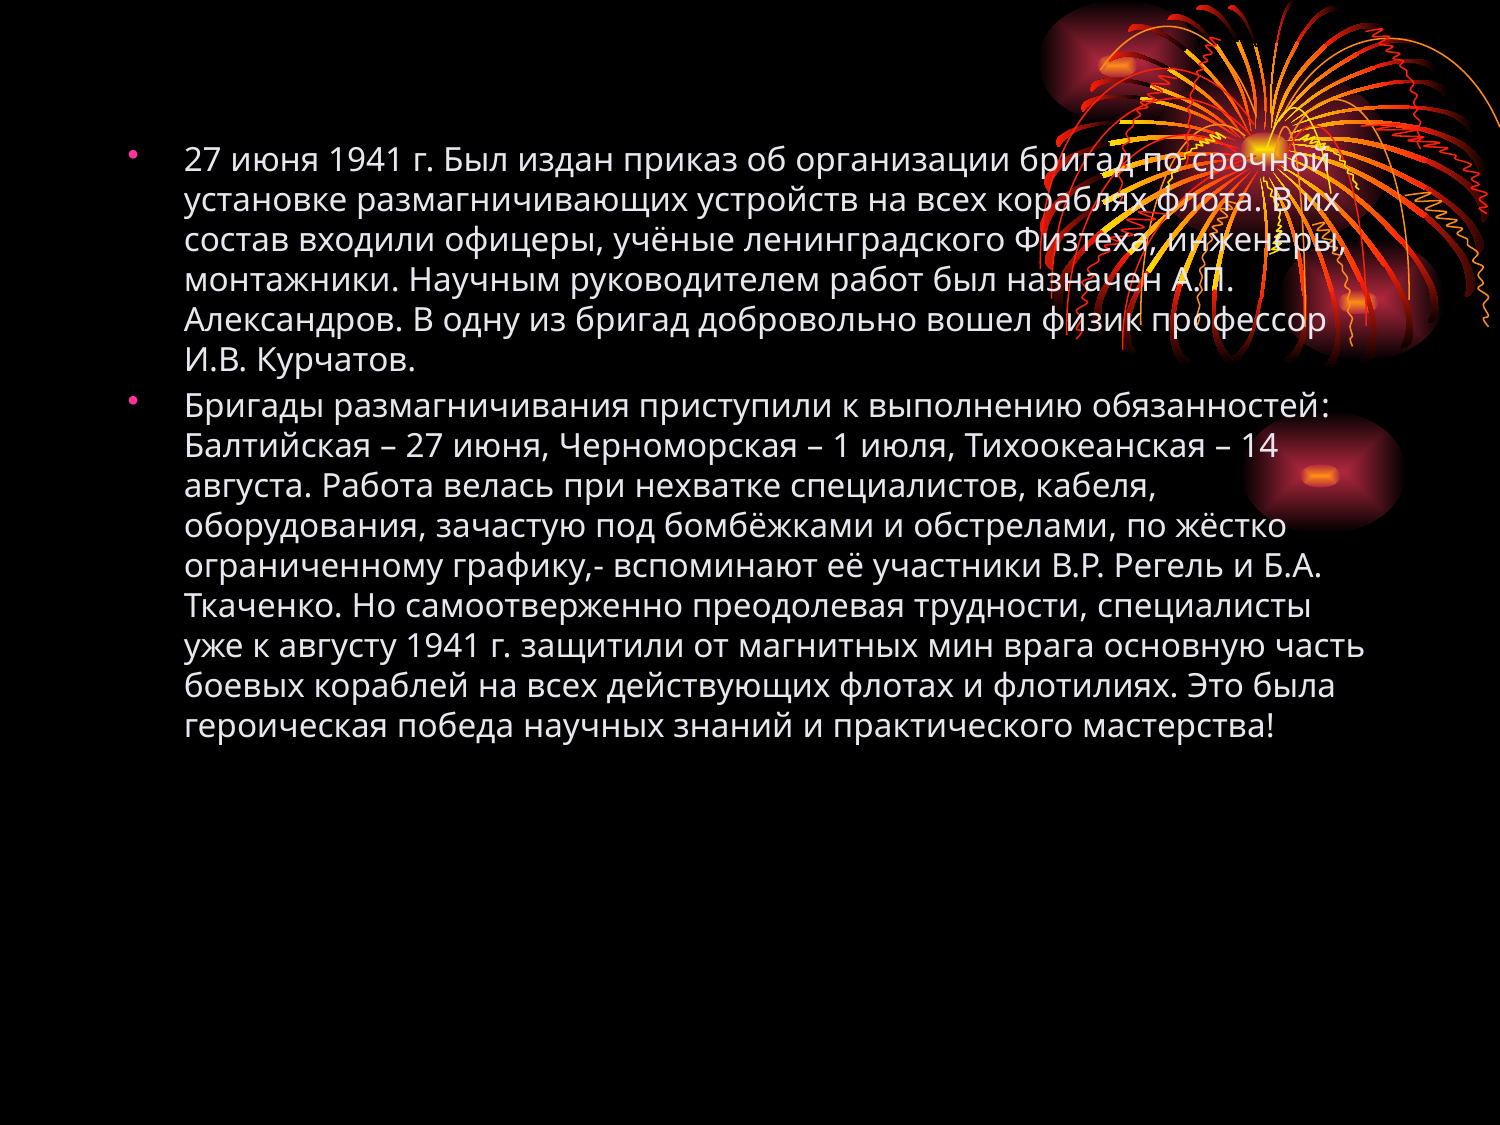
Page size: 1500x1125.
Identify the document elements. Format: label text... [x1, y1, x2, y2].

list 27 июня 1941 г. Был издан приказ об организации бригад по срочной установке размагничивающих устройств на всех кораблях флота. В их состав входили офицеры, учёные ленинградского Физтеха, инженеры, монтажники. Научным руководителем работ был назначен А.П. Александров. В одну из бригад добровольно вошел физик профессор И.В. Курчатов. Бригады размагничивания приступили к выполнению обязанностей: Балтийская – 27 июня, Черноморская – 1 июля, Тихоокеанская – 14 августа. Работа велась при нехватке специалистов, кабеля, оборудования, зачастую под бомбёжками и обстрелами, по жёстко ограниченному графику,- вспоминают её участники В.Р. Регель и Б.А. Ткаченко. Но самоотверженно преодолевая трудности, специалисты уже к августу 1941 г. защитили от магнитных мин врага основную часть боевых кораблей на всех действующих флотах и флотилиях. Это была героическая победа научных знаний и практического мастерства! [112, 37, 1388, 1001]
